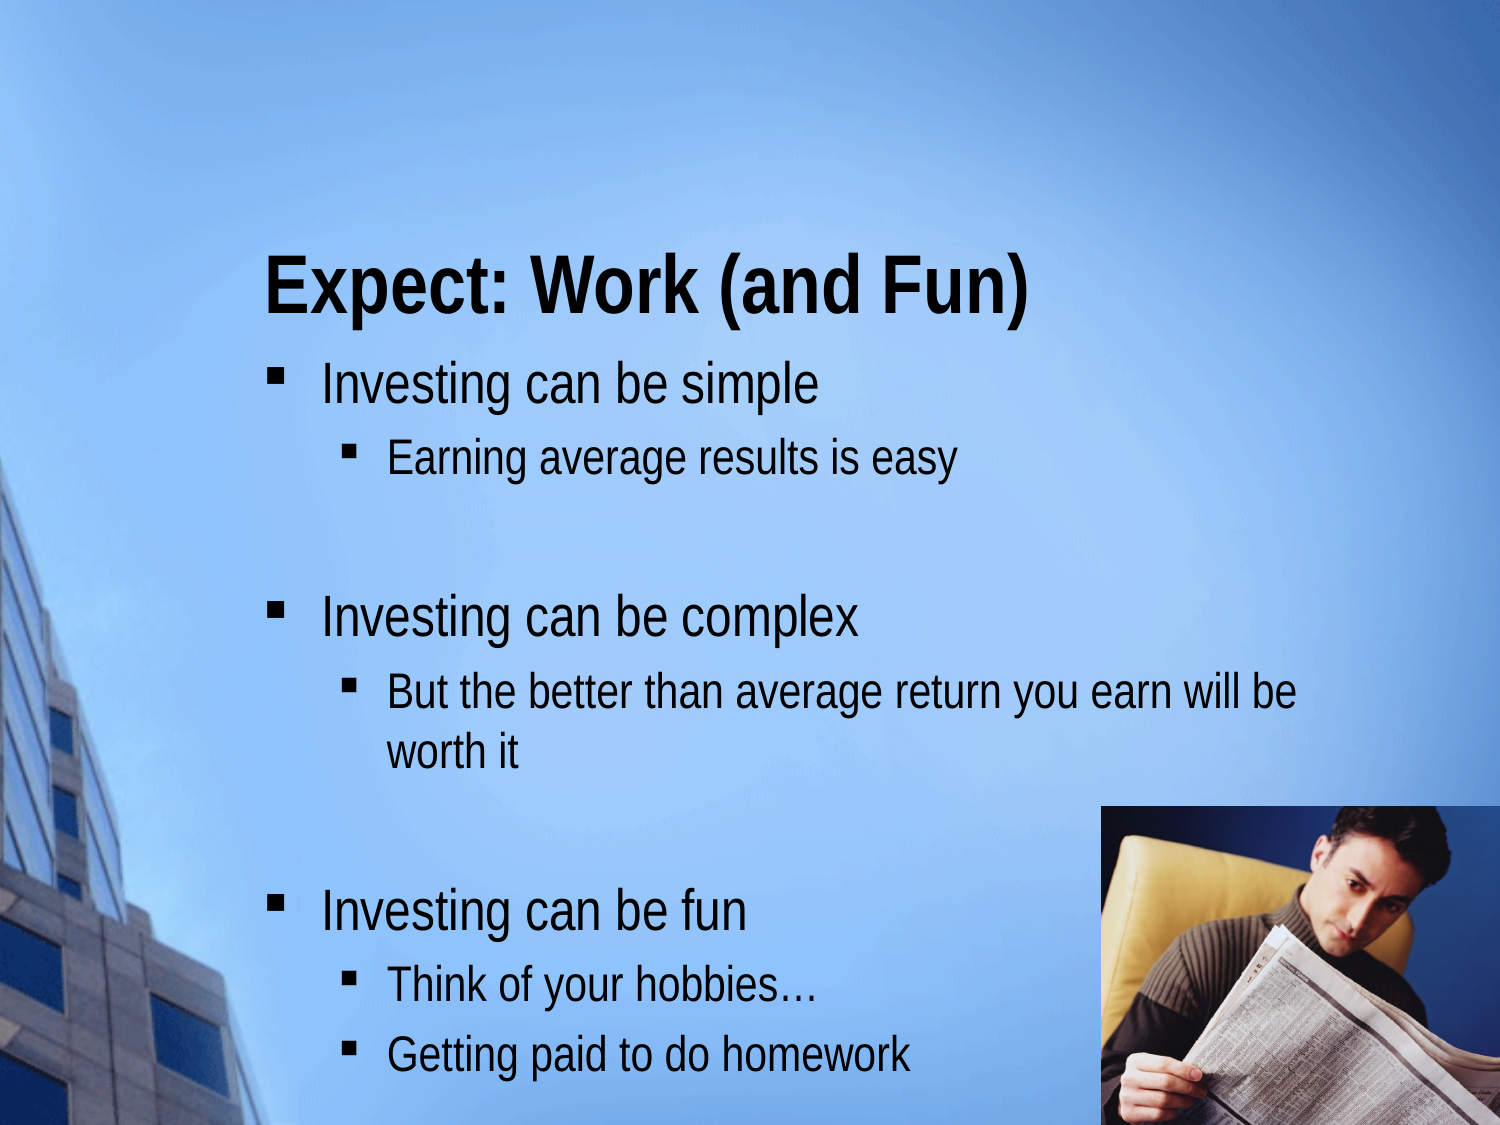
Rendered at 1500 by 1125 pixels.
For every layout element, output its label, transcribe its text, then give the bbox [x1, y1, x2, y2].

title Expect: Work (and Fun) [249, 112, 1413, 337]
list Investing can be simple Earning average results is easy Investing can be complex But the better than average return you earn will be worth it Investing can be fun Think of your hobbies… Getting paid to do homework [249, 337, 1413, 913]
picture [0, 0, 1500, 1125]
